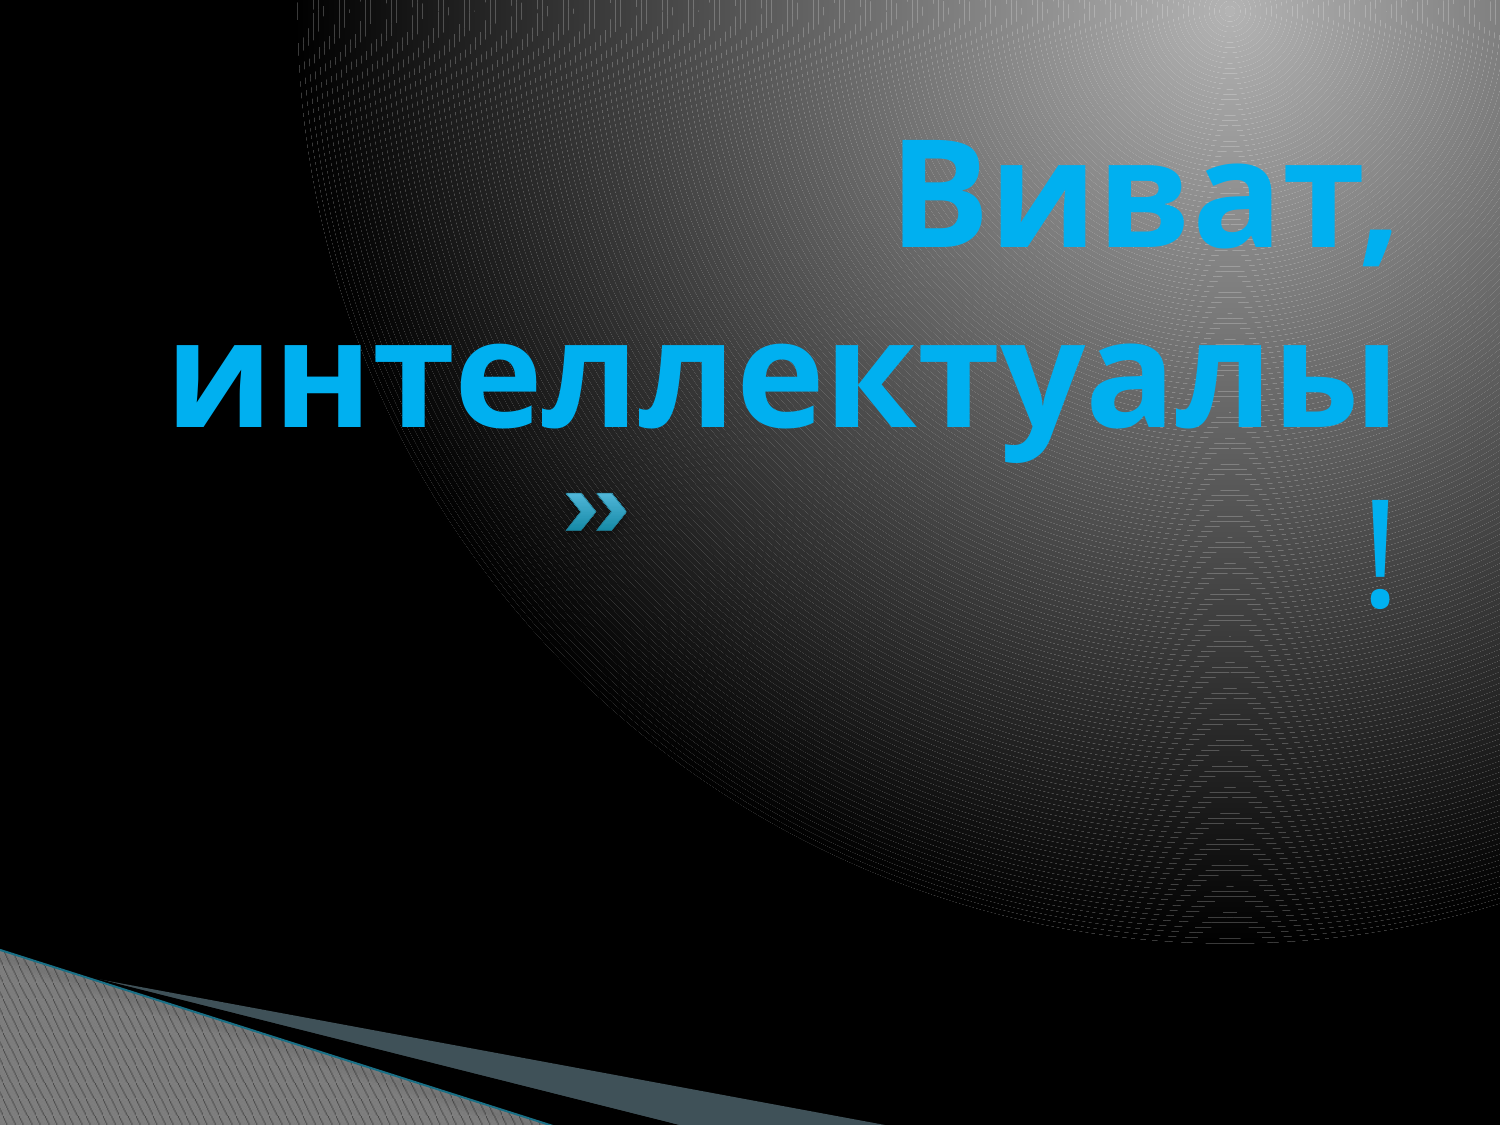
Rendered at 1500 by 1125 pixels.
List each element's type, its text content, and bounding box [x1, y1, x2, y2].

title Виват, интеллектуалы! [140, 152, 1416, 645]
picture [0, 952, 543, 1125]
